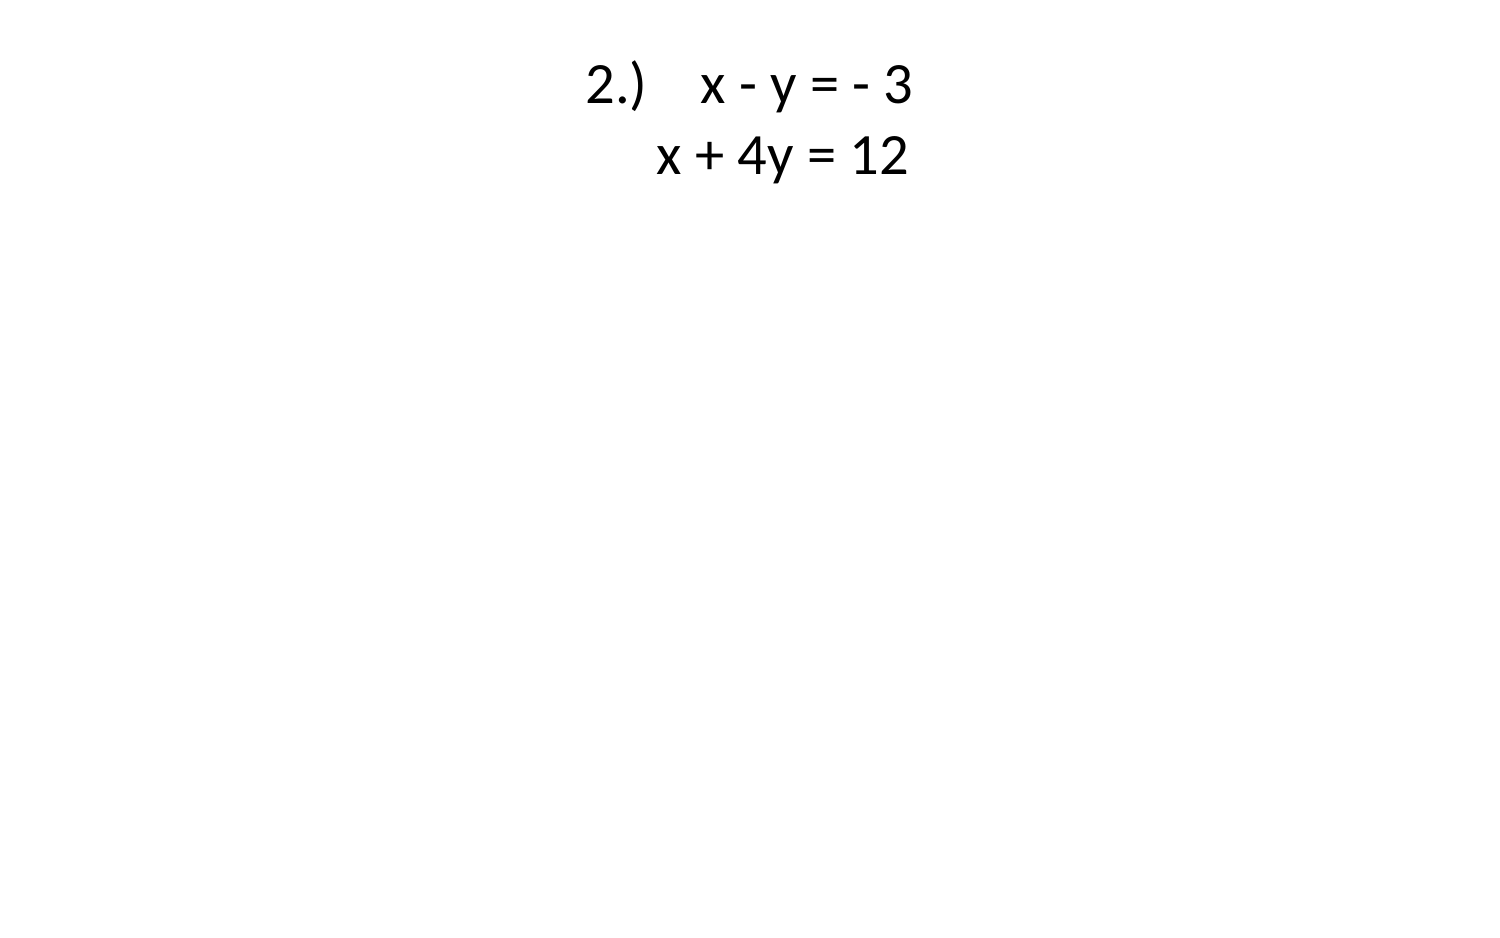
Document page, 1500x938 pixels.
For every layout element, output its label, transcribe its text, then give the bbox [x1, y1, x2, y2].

title 2.) x - y = - 3 x + 4y = 12 [75, 37, 1425, 194]
